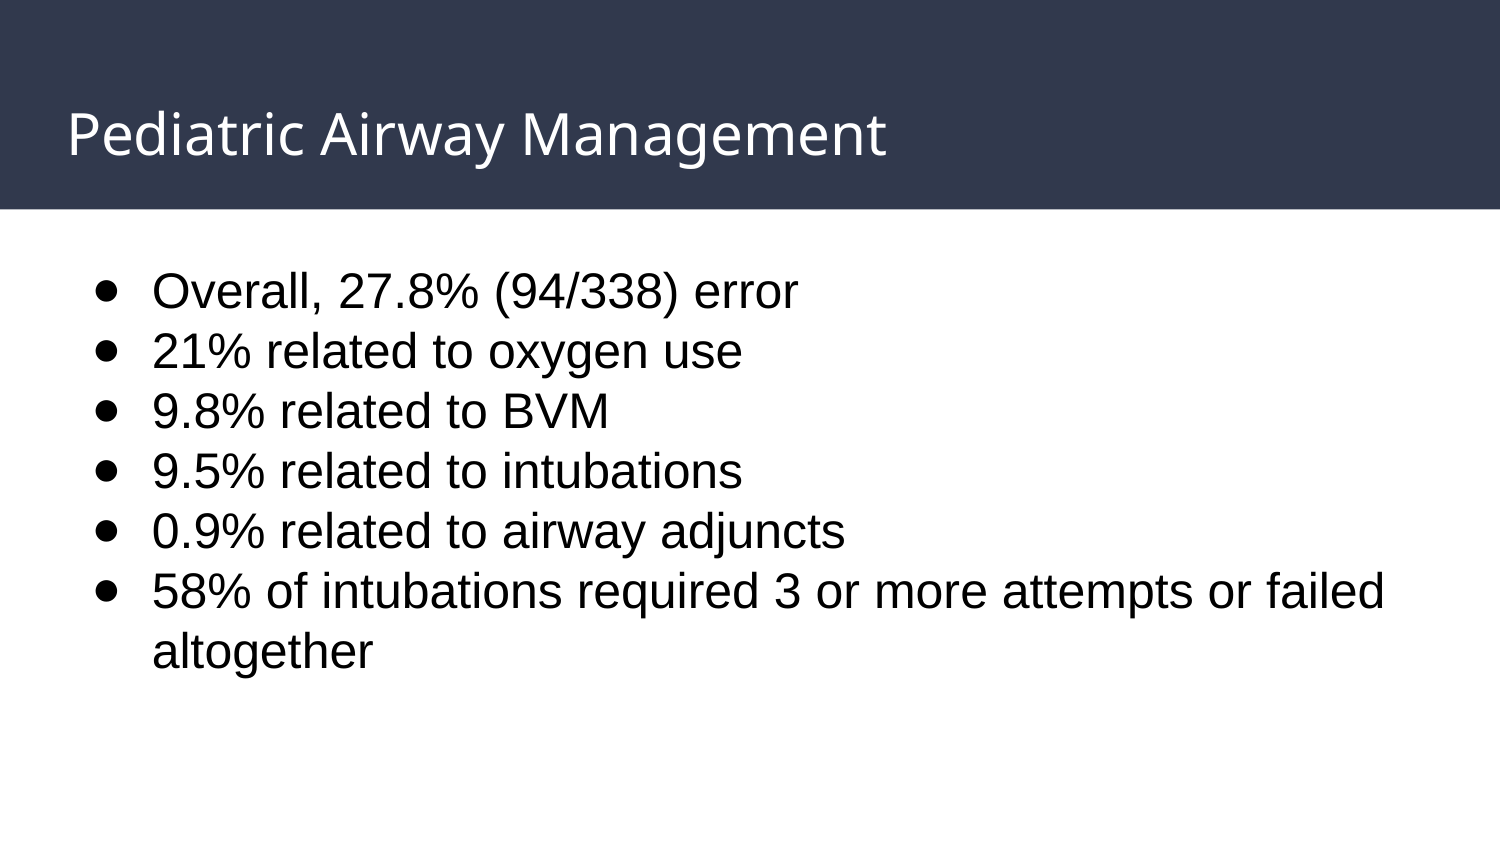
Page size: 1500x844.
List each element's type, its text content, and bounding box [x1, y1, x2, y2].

title Pediatric Airway Management [51, 82, 1449, 185]
text_box Overall, 27.8% (94/338) error 21% related to oxygen use 9.8% related to BVM 9.5% related to intubations 0.9% related to airway adjuncts 58% of intubations required 3 or more attempts or failed altogether [61, 243, 1460, 764]
